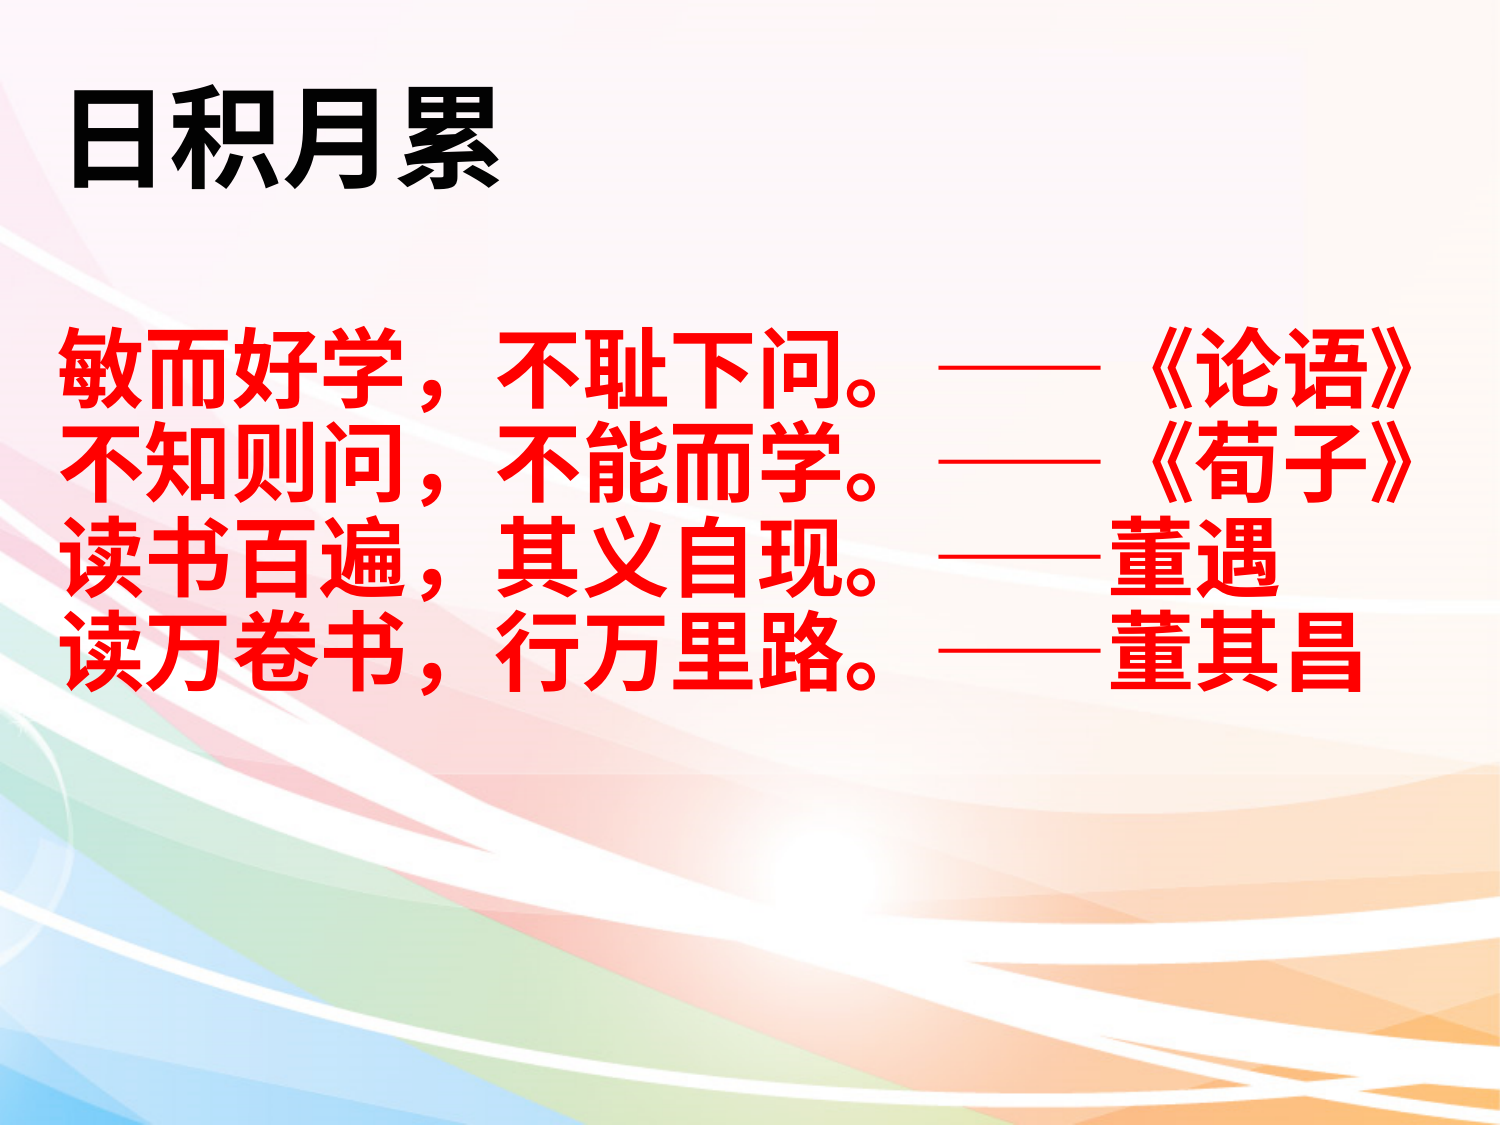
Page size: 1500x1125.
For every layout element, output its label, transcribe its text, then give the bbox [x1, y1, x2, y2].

title 日积月累 敏而好学，不耻下问。——《论语》 不知则问，不能而学。——《荀子》 读书百遍，其义自现。——董遇 读万卷书，行万里路。——董其昌 [42, 0, 1498, 712]
picture [0, 0, 1500, 1125]
